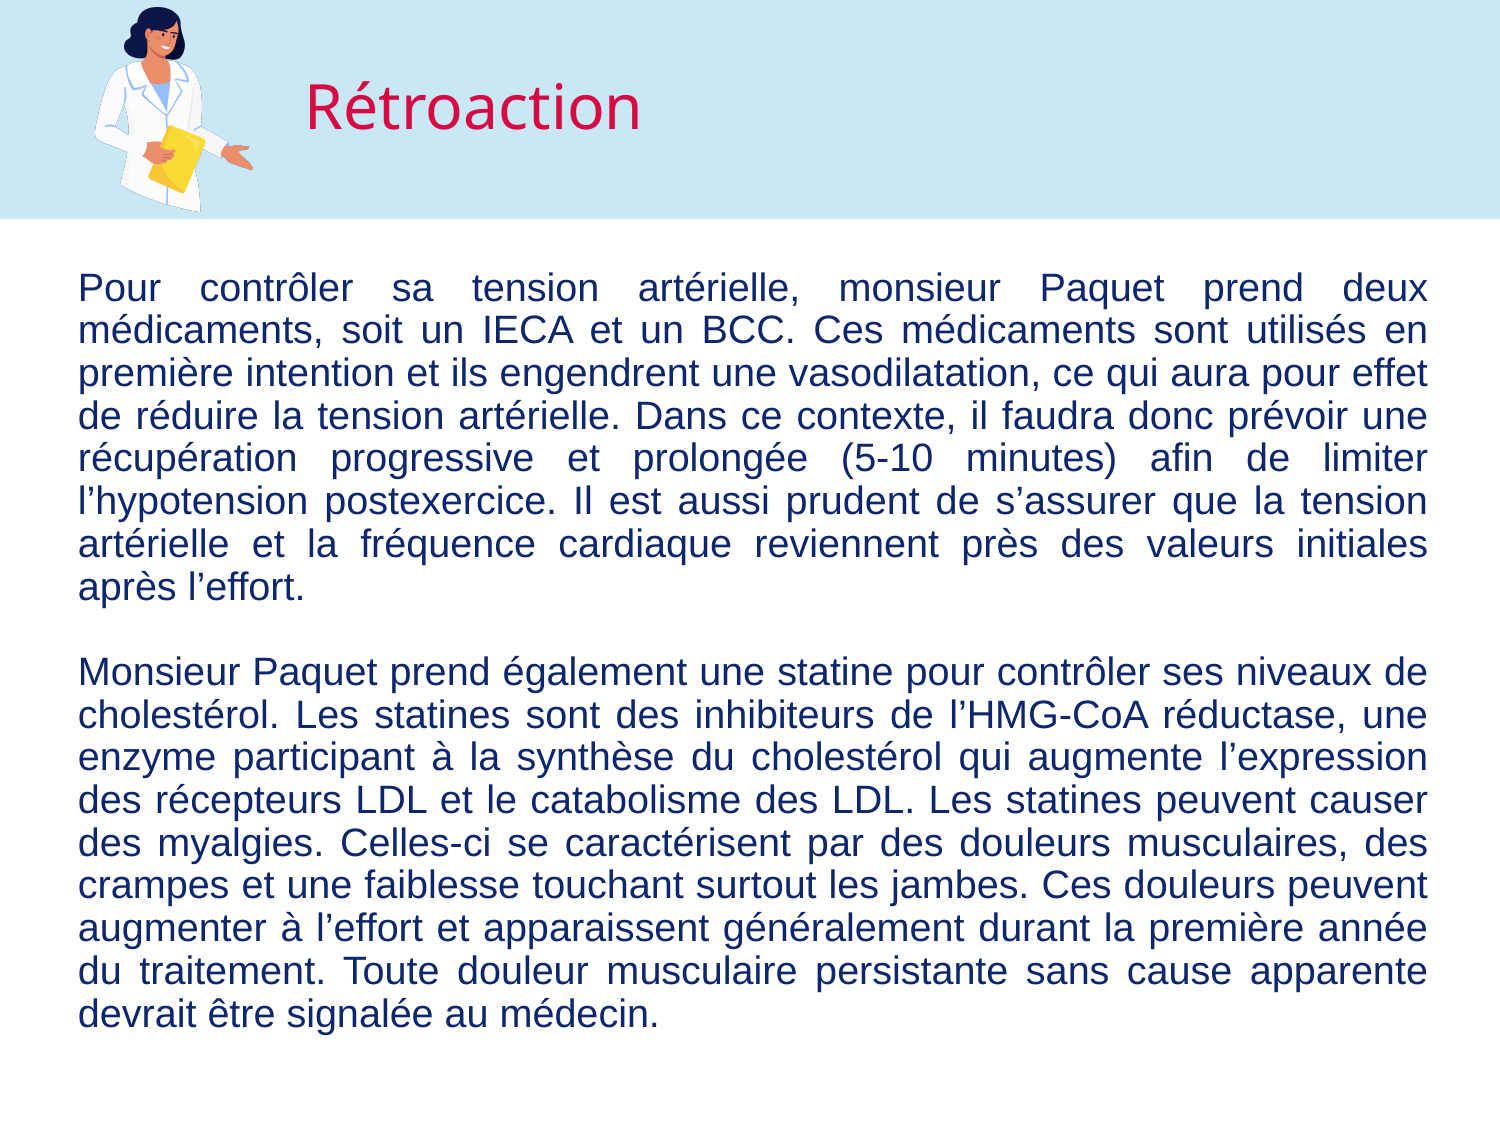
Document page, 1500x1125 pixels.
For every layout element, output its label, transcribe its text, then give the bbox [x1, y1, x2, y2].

picture [95, 7, 253, 212]
list Pour contrôler sa tension artérielle, monsieur Paquet prend deux médicaments, soit un IECA et un BCC. Ces médicaments sont utilisés en première intention et ils engendrent une vasodilatation, ce qui aura pour effet de réduire la tension artérielle. Dans ce contexte, il faudra donc prévoir une récupération progressive et prolongée (5-10 minutes) afin de limiter l’hypotension postexercice. Il est aussi prudent de s’assurer que la tension artérielle et la fréquence cardiaque reviennent près des valeurs initiales après l’effort. Monsieur Paquet prend également une statine pour contrôler ses niveaux de cholestérol. Les statines sont des inhibiteurs de l’HMG-CoA réductase, une enzyme participant à la synthèse du cholestérol qui augmente l’expression des récepteurs LDL et le catabolisme des LDL. Les statines peuvent causer des myalgies. Celles-ci se caractérisent par des douleurs musculaires, des crampes et une faiblesse touchant surtout les jambes. Ces douleurs peuvent augmenter à l’effort et apparaissent généralement durant la première année du traitement. Toute douleur musculaire persistante sans cause apparente devrait être signalée au médecin. [62, 252, 1445, 1125]
